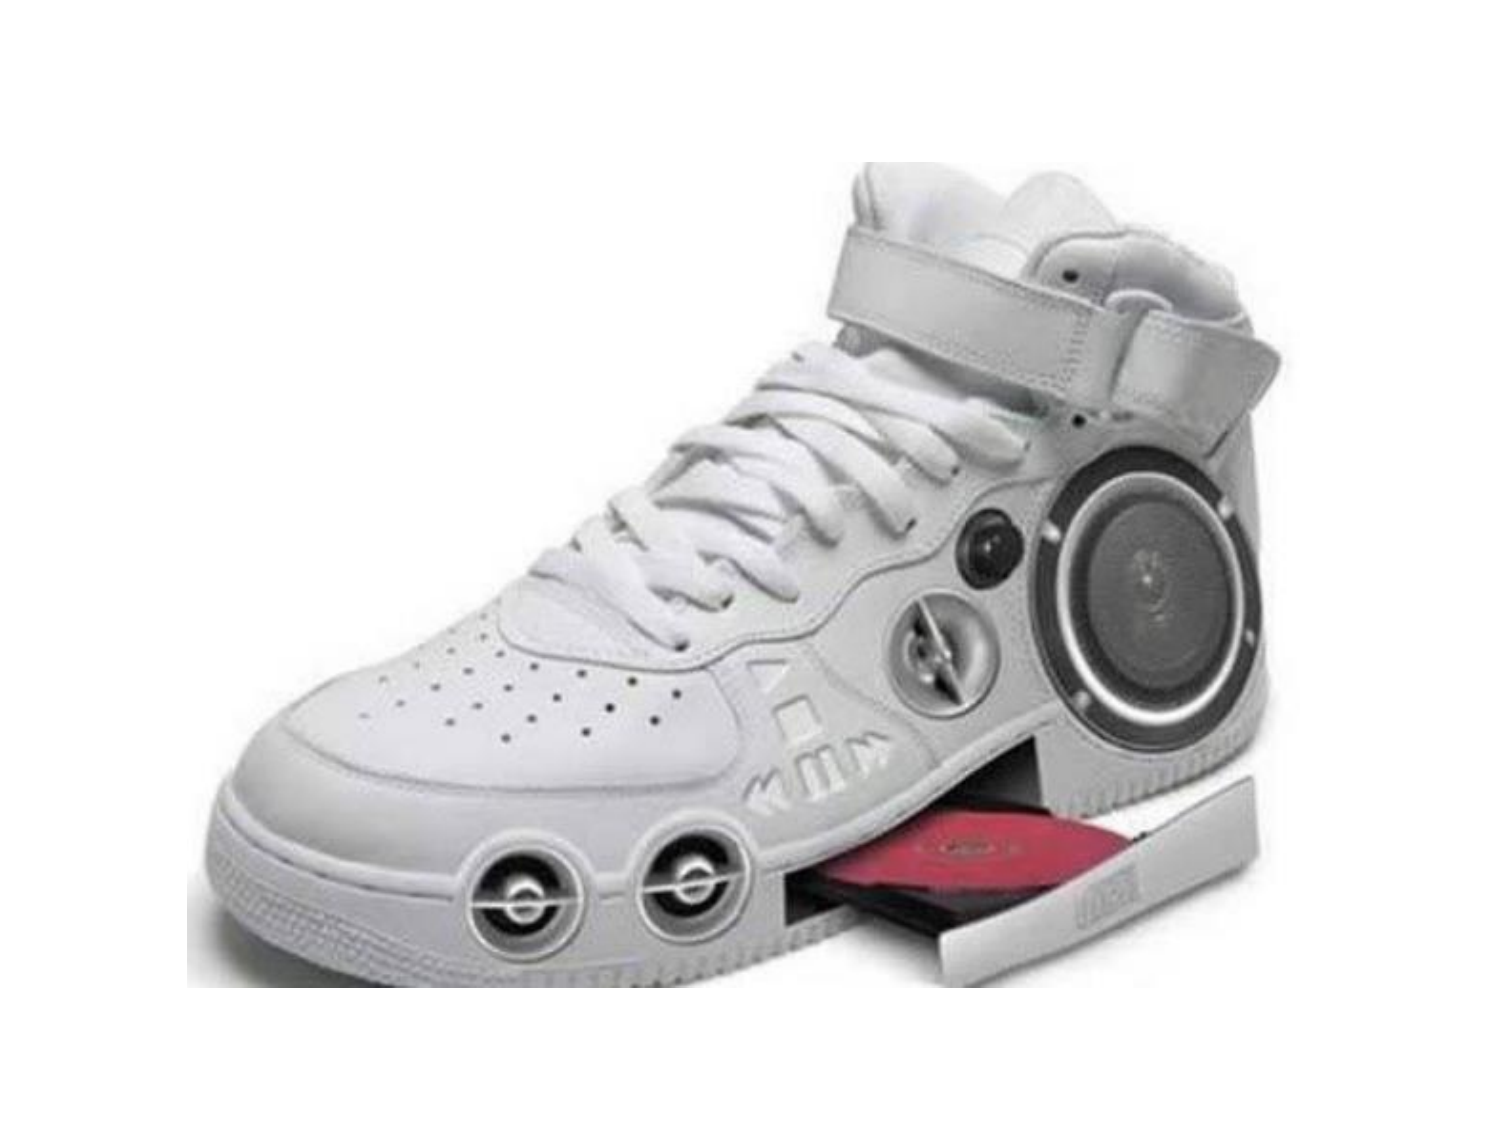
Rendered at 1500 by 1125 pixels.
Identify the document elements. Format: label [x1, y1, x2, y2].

picture [187, 162, 1301, 988]
